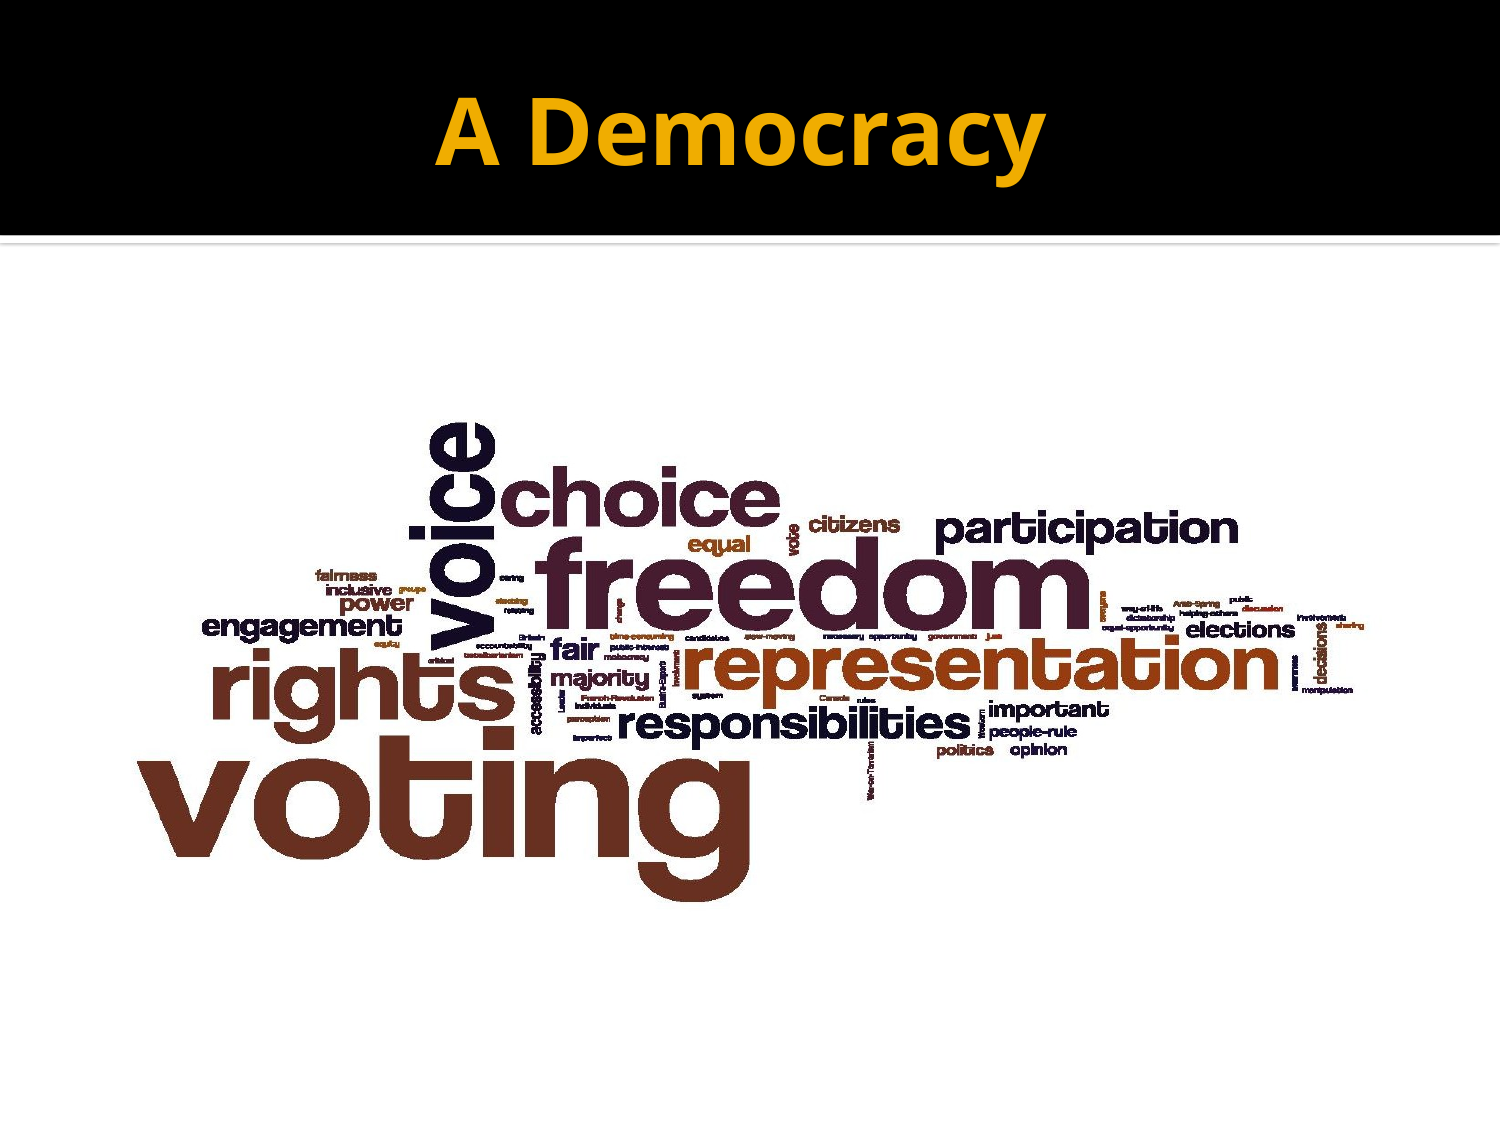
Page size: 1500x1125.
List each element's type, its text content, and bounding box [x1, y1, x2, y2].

title A Democracy [75, 25, 1425, 231]
picture [0, 312, 1500, 1050]
